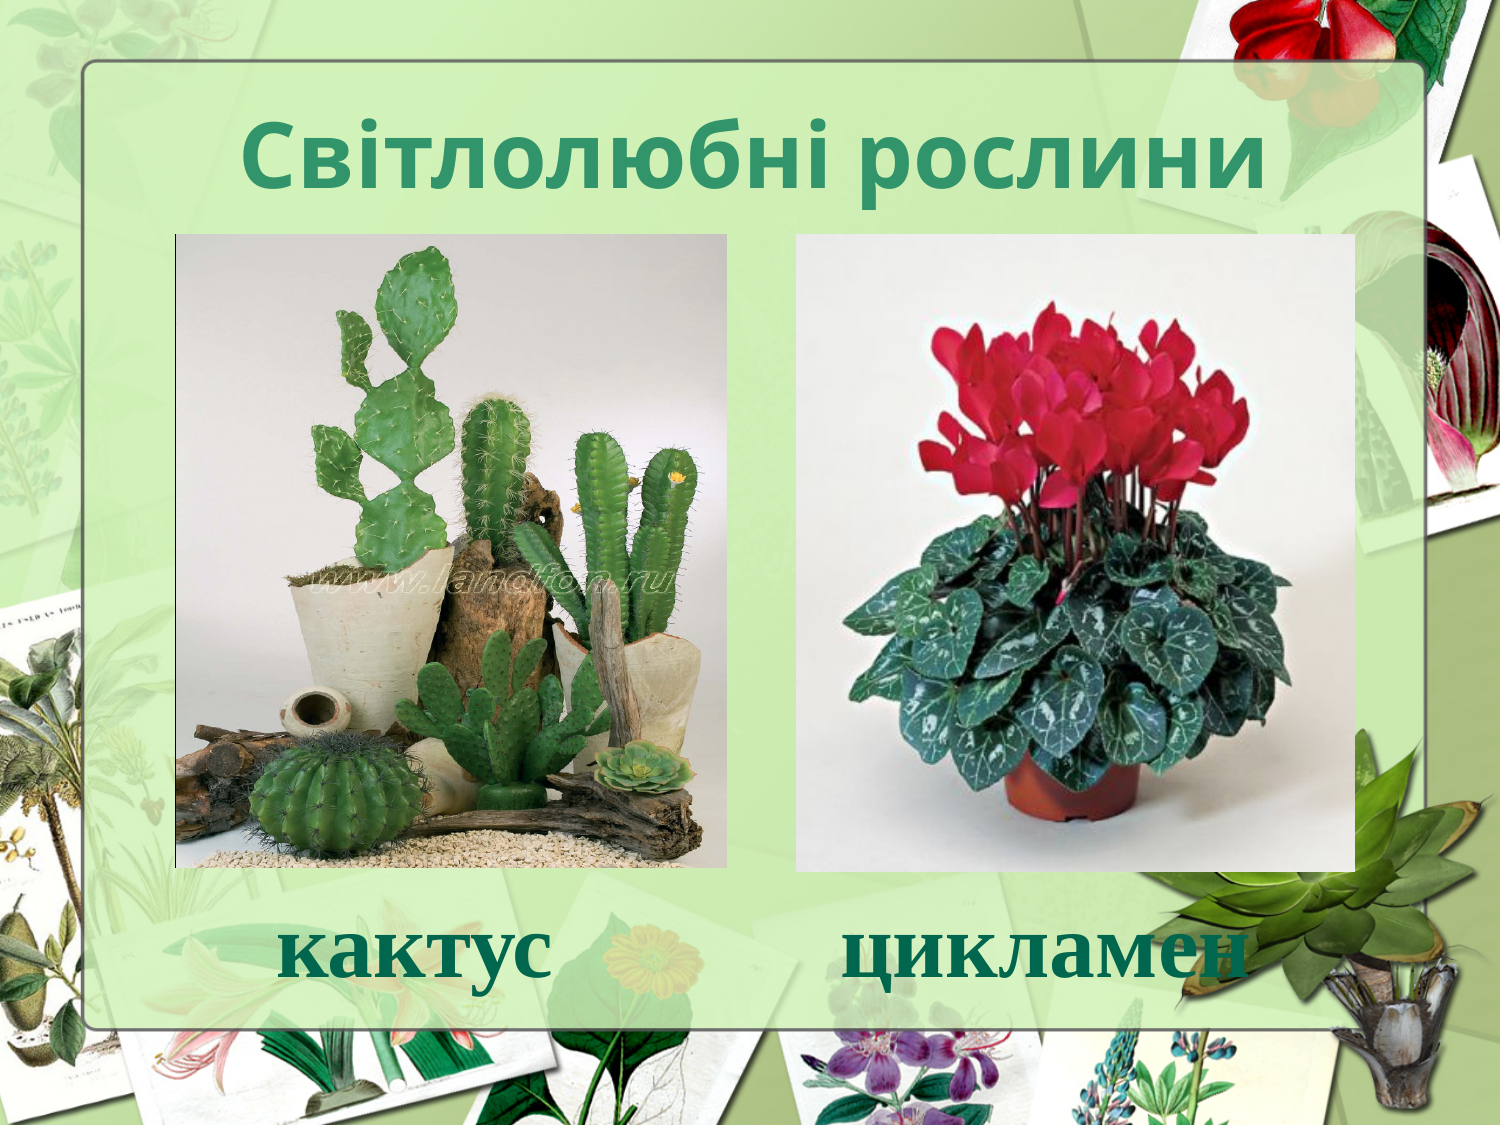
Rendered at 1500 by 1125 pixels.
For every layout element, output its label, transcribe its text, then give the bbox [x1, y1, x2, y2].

text_box кактус [261, 878, 569, 1004]
text_box цикламен [825, 880, 1267, 1004]
title Світлолюбні рослини [116, 58, 1393, 247]
picture [0, 0, 1500, 1125]
